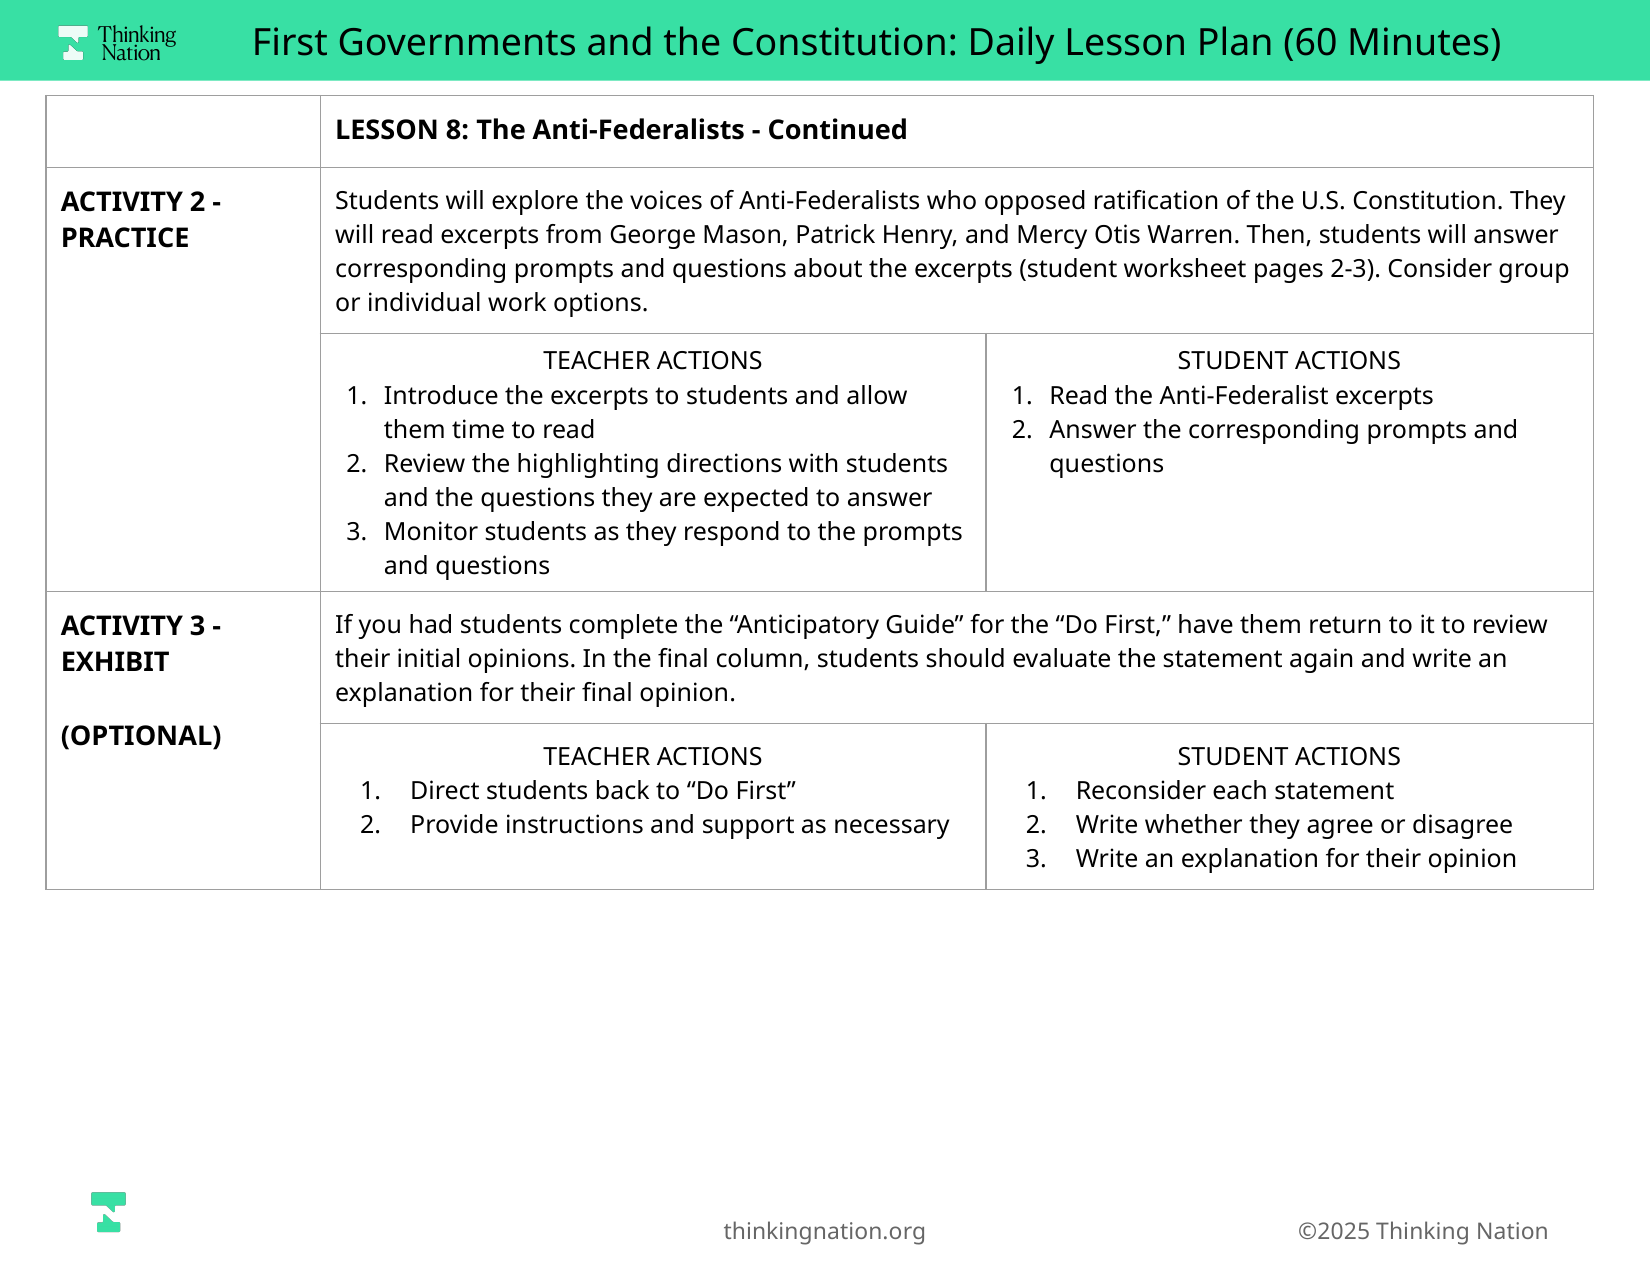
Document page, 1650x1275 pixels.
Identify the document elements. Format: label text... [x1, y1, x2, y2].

table_cell TEACHER ACTIONS Introduce the excerpts to students and allow them time to read Review the highlighting directions with students and the questions they are expected to answer Monitor students as they respond to the prompts and questions [321, 334, 985, 591]
text_box ©2025 Thinking Nation [1174, 1200, 1566, 1240]
table_cell TEACHER ACTIONS Direct students back to “Do First” Provide instructions and support as necessary [321, 724, 985, 889]
table_cell STUDENT ACTIONS Read the Anti-Federalist excerpts Answer the corresponding prompts and questions [987, 334, 1593, 591]
table_header LESSON 8: The Anti-Federalists - Continued [321, 96, 1593, 167]
picture [45, 14, 180, 85]
text_box First Governments and the Constitution: Daily Lesson Plan (60 Minutes) [0, 0, 1650, 81]
table_cell If you had students complete the “Anticipatory Guide” for the “Do First,” have them return to it to review their initial opinions. In the final column, students should evaluate the statement again and write an explanation for their final opinion. [321, 592, 1593, 723]
table_cell Students will explore the voices of Anti-Federalists who opposed ratification of the U.S. Constitution. They will read excerpts from George Mason, Patrick Henry, and Mercy Otis Warren. Then, students will answer corresponding prompts and questions about the excerpts (student worksheet pages 2-3). Consider group or individual work options. [321, 168, 1593, 333]
picture [80, 1184, 136, 1240]
table_header [47, 96, 320, 167]
table_cell STUDENT ACTIONS Reconsider each statement Write whether they agree or disagree Write an explanation for their opinion [987, 724, 1593, 889]
table_cell ACTIVITY 2 - PRACTICE [47, 168, 320, 591]
table_cell ACTIVITY 3 - EXHIBIT (OPTIONAL) [47, 592, 320, 889]
text_box thinkingnation.org [629, 1200, 1021, 1240]
